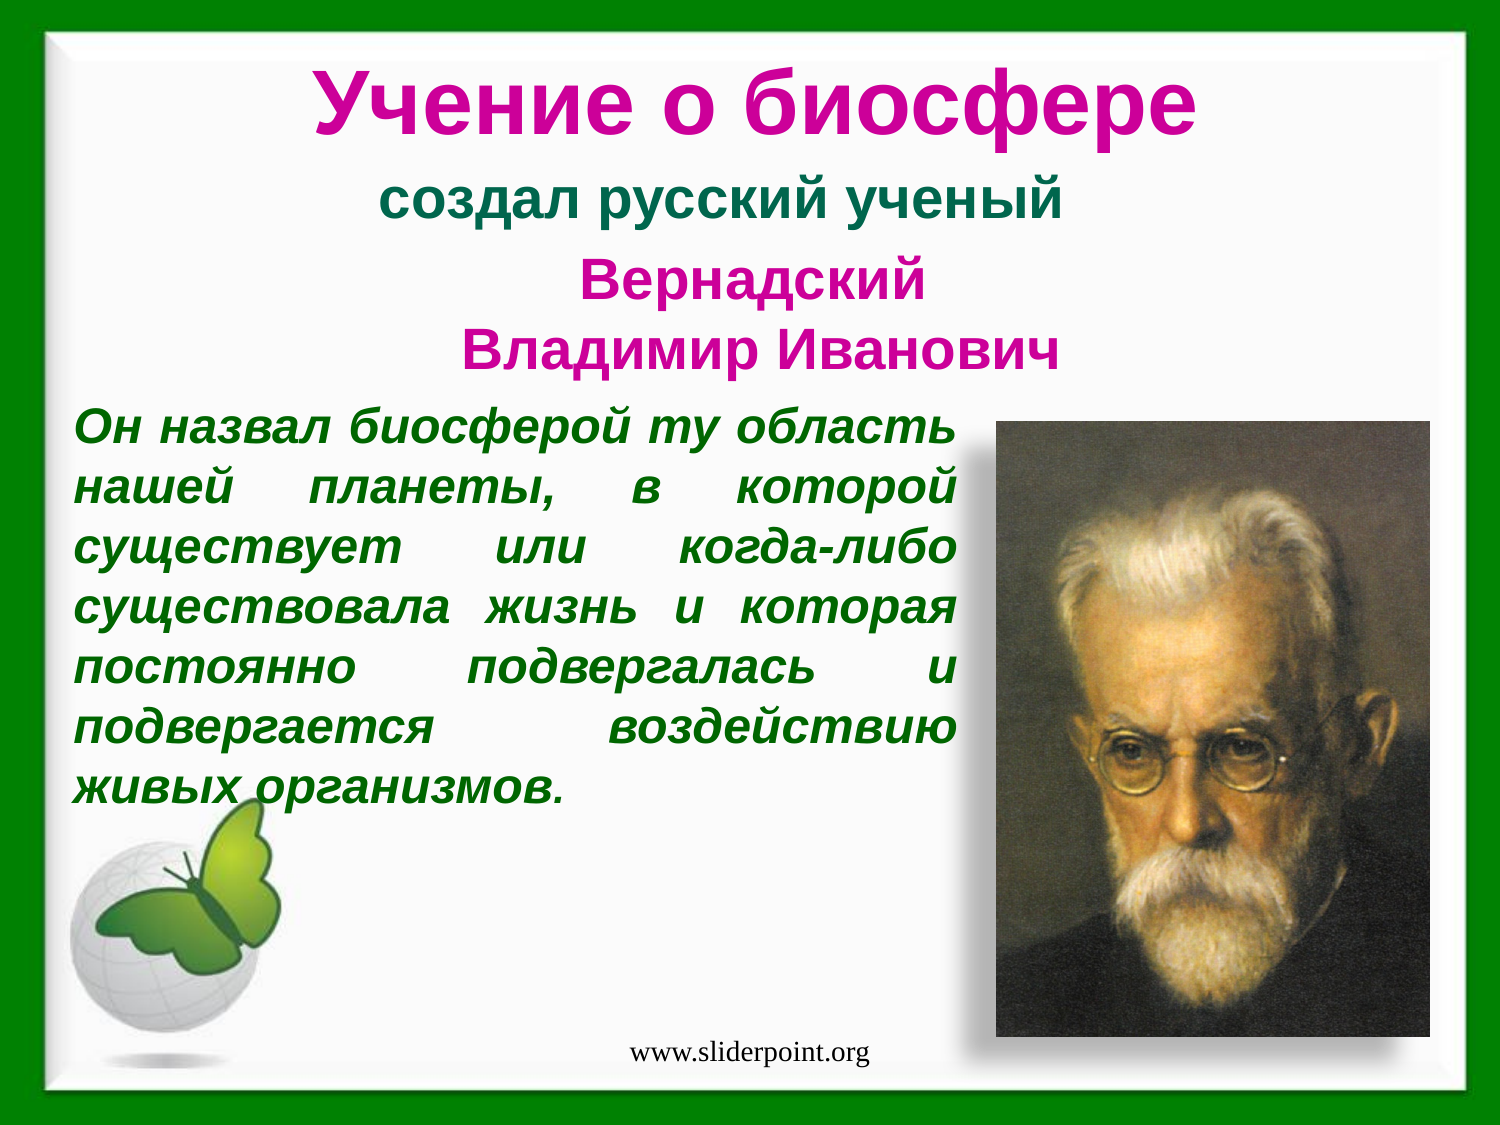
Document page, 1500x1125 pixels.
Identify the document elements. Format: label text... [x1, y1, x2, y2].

text_box Учение о биосфере [297, 35, 1240, 160]
picture [0, 0, 1500, 1125]
text_box Вернадский Владимир Иванович [386, 234, 1137, 389]
text_box Он назвал биосферой ту область нашей планеты, в которой существует или когда-либо существовала жизнь и которая постоянно подвергалась и подвергается воздействию живых организмов. [58, 386, 973, 822]
text_box создал русский ученый [316, 160, 1161, 238]
footer www.sliderpoint.org [512, 1024, 988, 1101]
